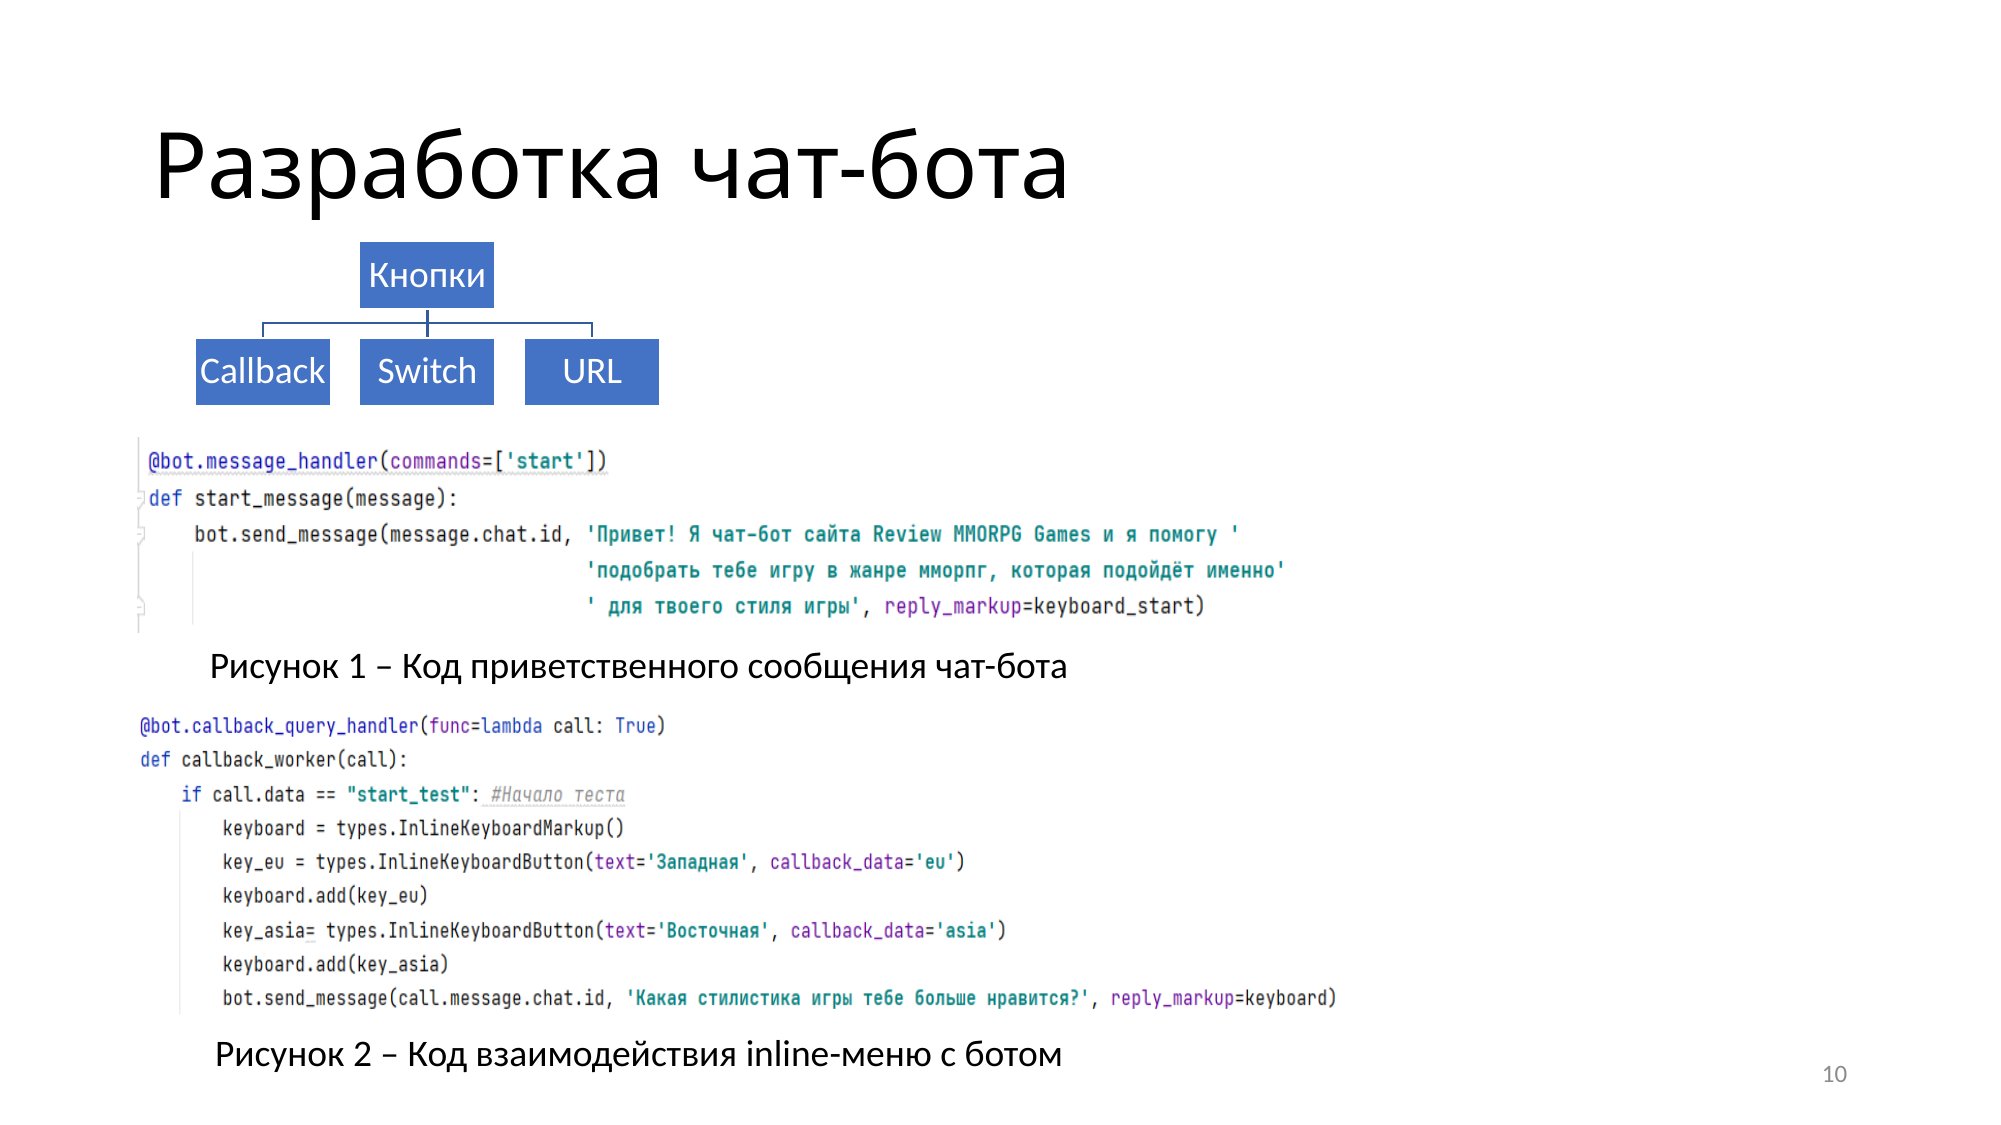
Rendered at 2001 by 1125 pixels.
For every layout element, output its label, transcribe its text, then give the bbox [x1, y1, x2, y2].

slide_number 10 [1412, 1042, 1863, 1103]
text_box Рисунок 1 – Код приветственного сообщения чат-бота [195, 634, 1085, 694]
picture [137, 437, 1289, 633]
picture [137, 711, 1343, 1022]
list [11, 240, 844, 406]
text_box Рисунок 2 – Код взаимодействия inline-меню с ботом [200, 1022, 1079, 1082]
title Разработка чат-бота [137, 59, 1863, 278]
